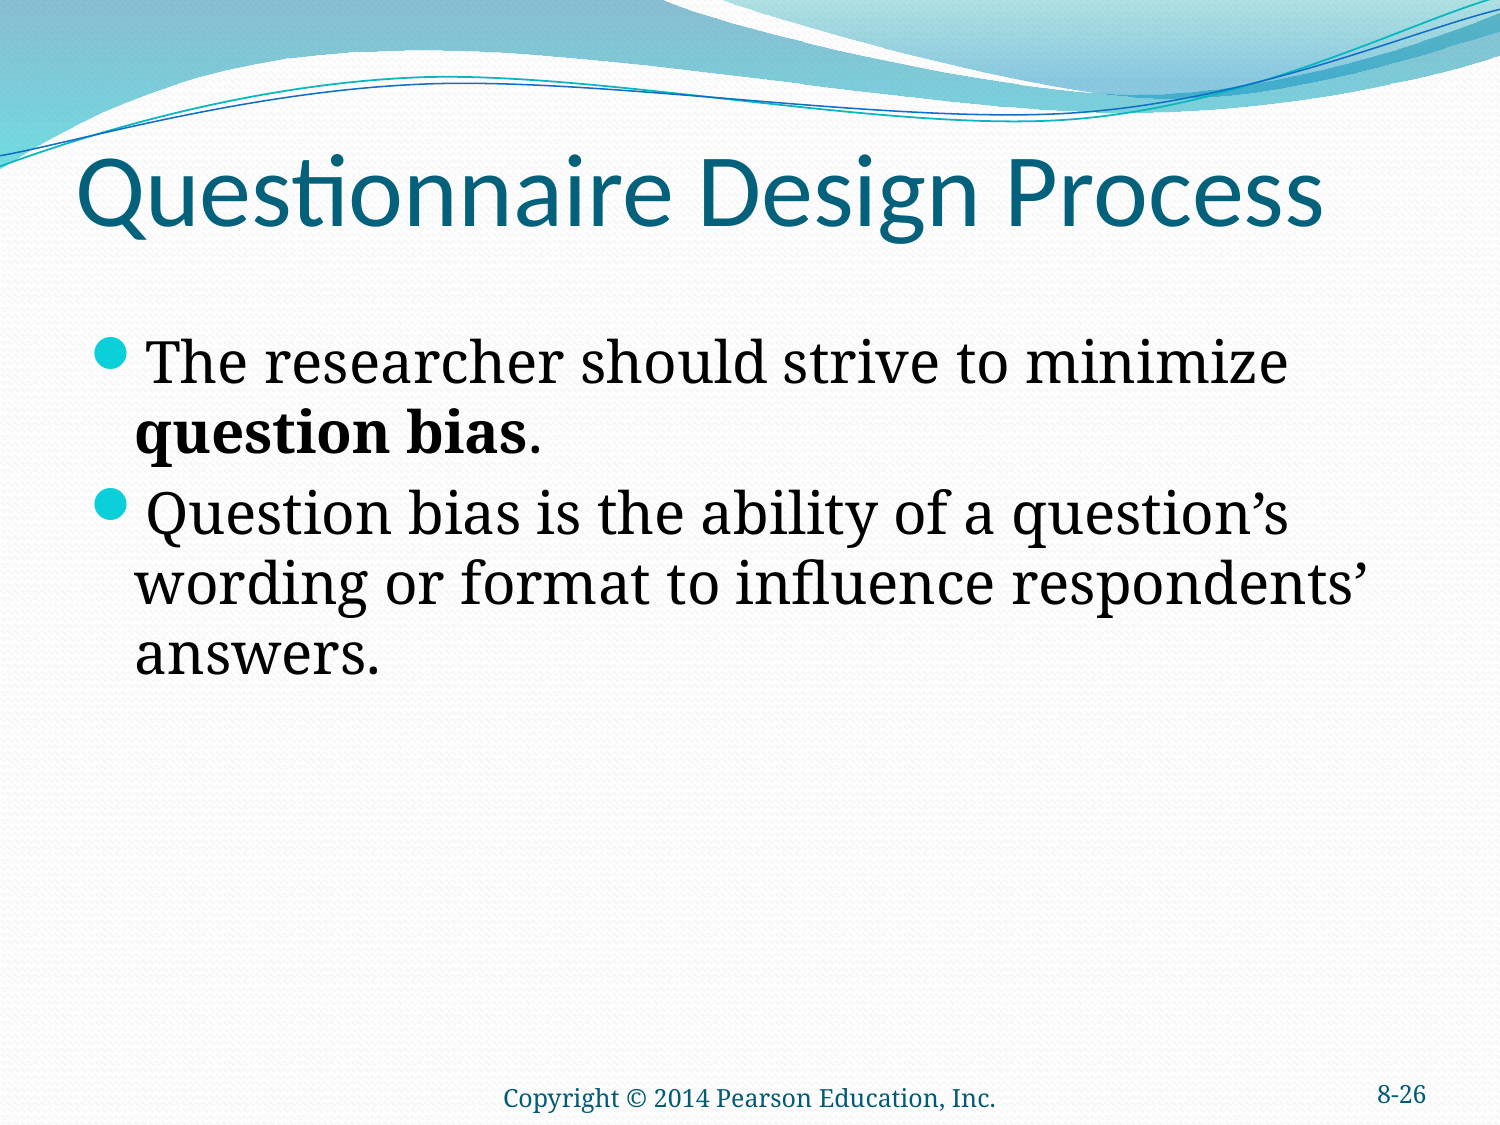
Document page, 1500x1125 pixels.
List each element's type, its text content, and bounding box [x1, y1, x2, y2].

title Questionnaire Design Process [75, 87, 1425, 275]
list The researcher should strive to minimize question bias. Question bias is the ability of a question’s wording or format to influence respondents’ answers. [75, 317, 1425, 1038]
